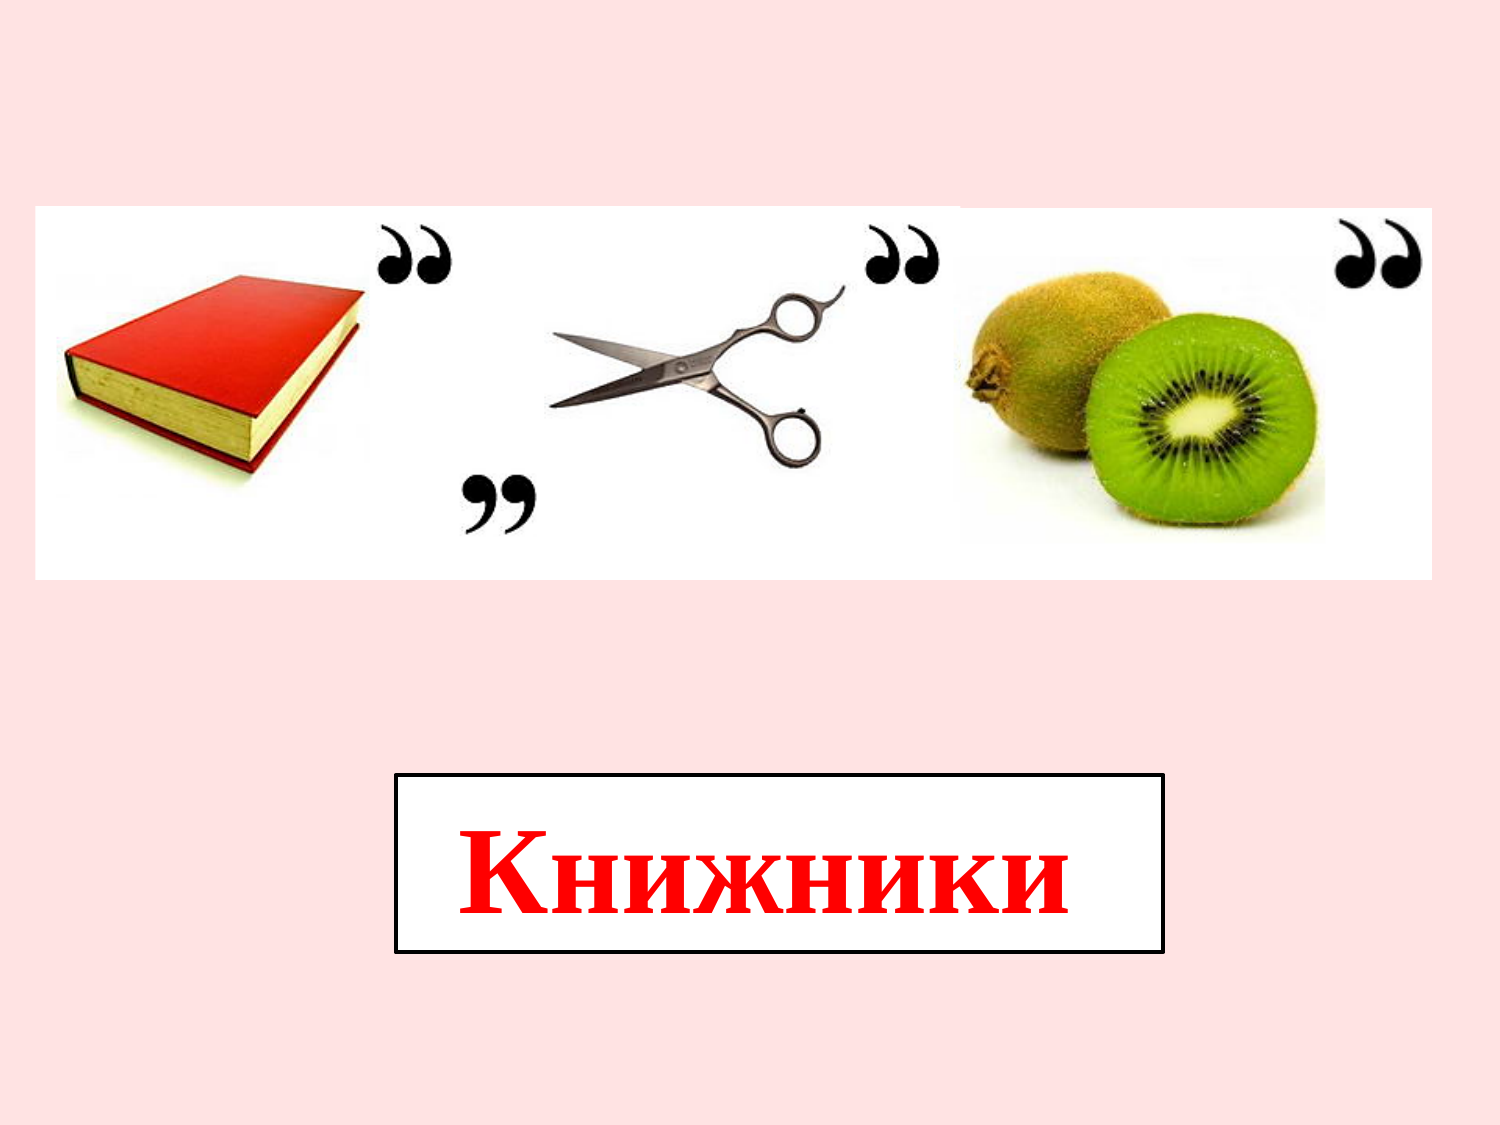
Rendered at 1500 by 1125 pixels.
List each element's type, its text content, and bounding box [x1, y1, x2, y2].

text_box Книжники [394, 773, 1165, 954]
picture [34, 206, 1432, 581]
